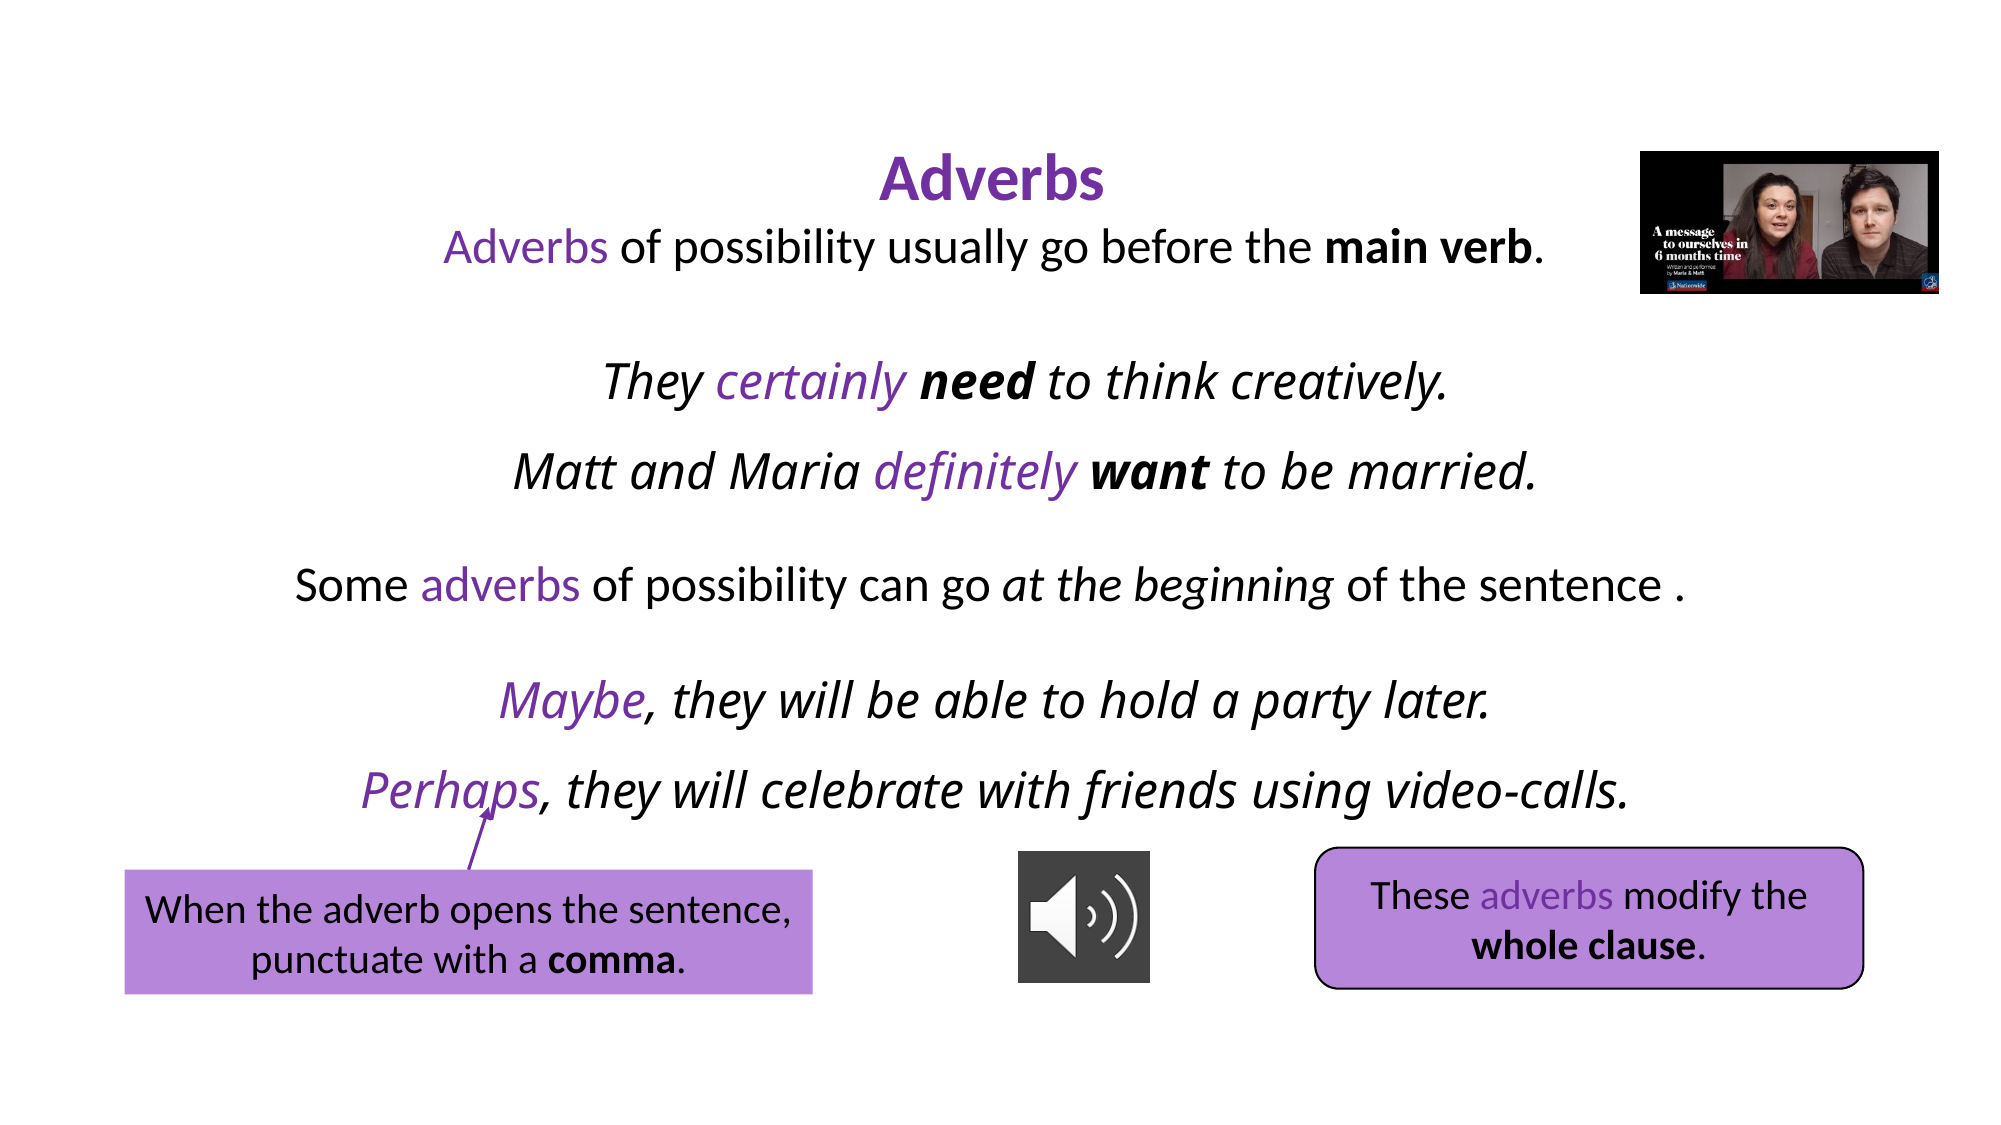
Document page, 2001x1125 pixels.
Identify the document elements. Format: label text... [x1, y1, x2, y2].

text_box They certainly need to think creatively. Matt and Maria definitely want to be married. [362, 312, 1690, 508]
text_box Maybe, they will be able to hold a party later. Perhaps, they will celebrate with friends using video-calls. [199, 630, 1793, 826]
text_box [124, 806, 813, 995]
text_box Adverbs Adverbs of possibility usually go before the main verb. [132, 126, 1868, 282]
text_box These adverbs modify the whole clause. [1314, 846, 1865, 990]
picture [1640, 151, 1939, 294]
text_box Some adverbs of possibility can go at the beginning of the sentence . [128, 543, 1864, 619]
picture [1017, 850, 1151, 984]
